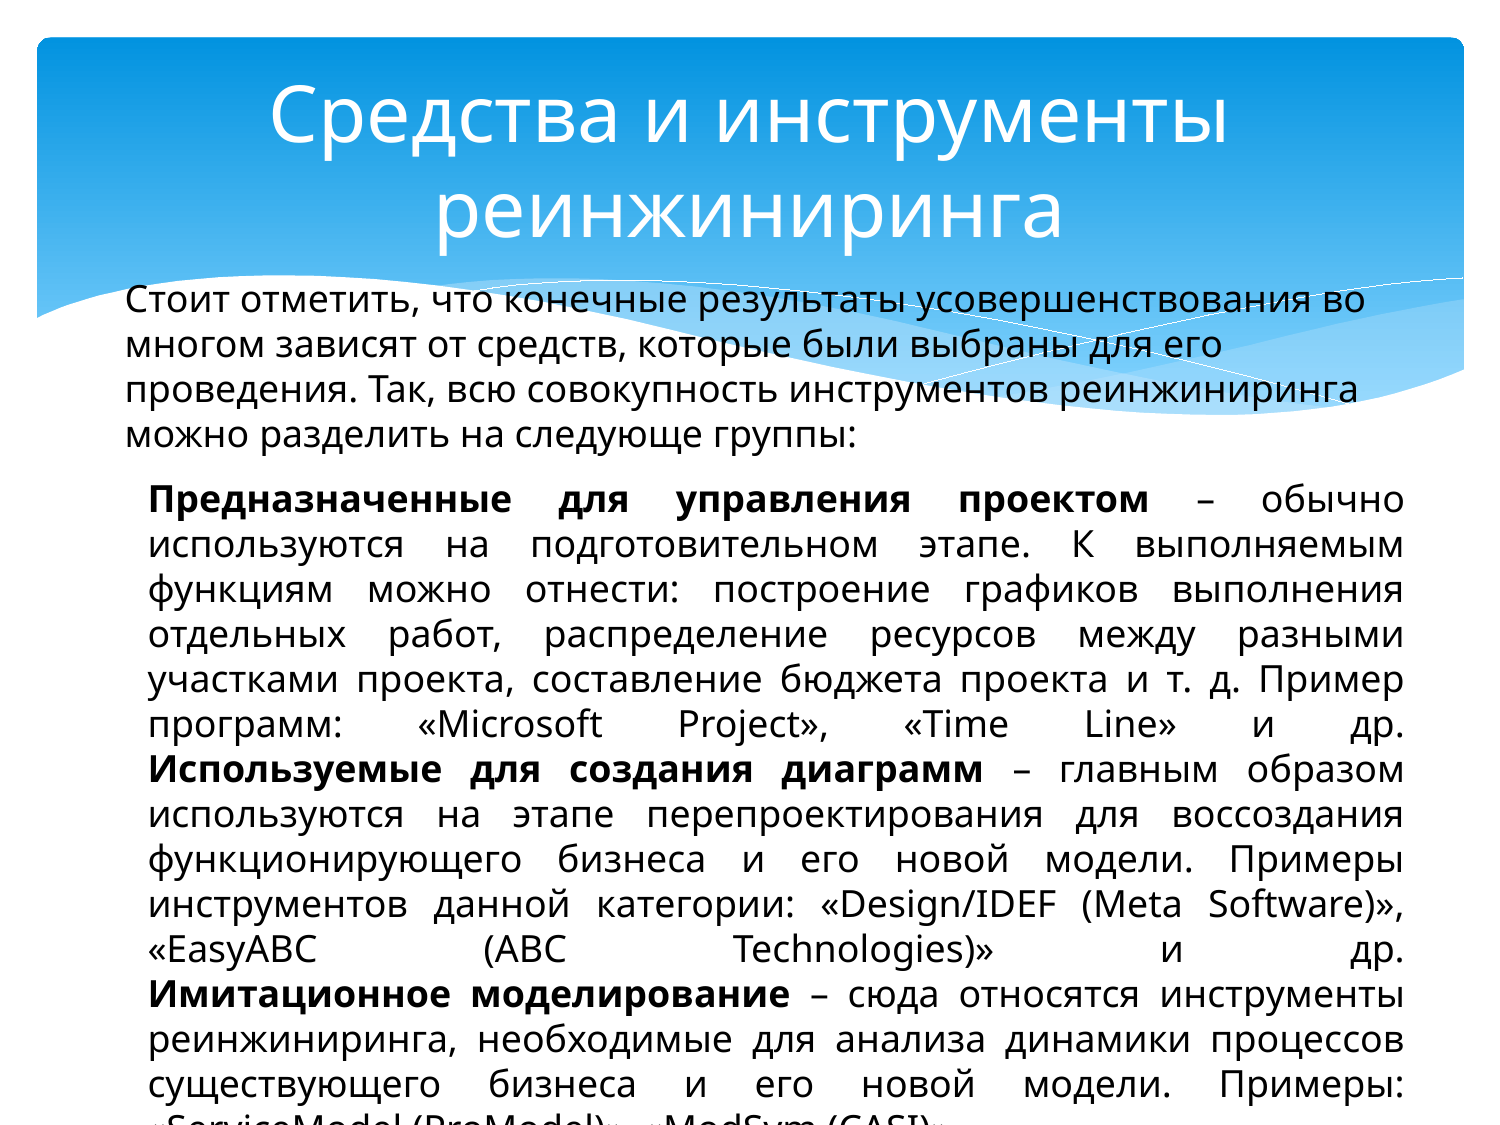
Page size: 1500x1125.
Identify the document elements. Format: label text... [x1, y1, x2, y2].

text_box Стоит отметить, что конечные результаты усовершенствования во многом зависят от средств, которые были выбраны для его проведения. Так, всю совокупность инструментов реинжиниринга можно разделить на следующе группы: [109, 267, 1433, 507]
text_box Предназначенные для управления проектом – обычно используются на подготовительном этапе. К выполняемым функциям можно отнести: построение графиков выполнения отдельных работ, распределение ресурсов между разными участками проекта, составление бюджета проекта и т. д. Пример программ: «Microsoft Project», «Time Line» и др. Используемые для создания диаграмм – главным образом используются на этапе перепроектирования для воссоздания функционирующего бизнеса и его новой модели. Примеры инструментов данной категории: «Design/IDEF (Meta Software)», «EasyABC (ABC Technologies)» и др. Имитационное моделирование – сюда относятся инструменты реинжиниринга, необходимые для анализа динамики процессов существующего бизнеса и его новой модели. Примеры: «ServiceModel (ProModel)», «ModSym (CASI)». [132, 467, 1421, 1125]
title Средства и инструменты реинжиниринга [75, 55, 1425, 261]
